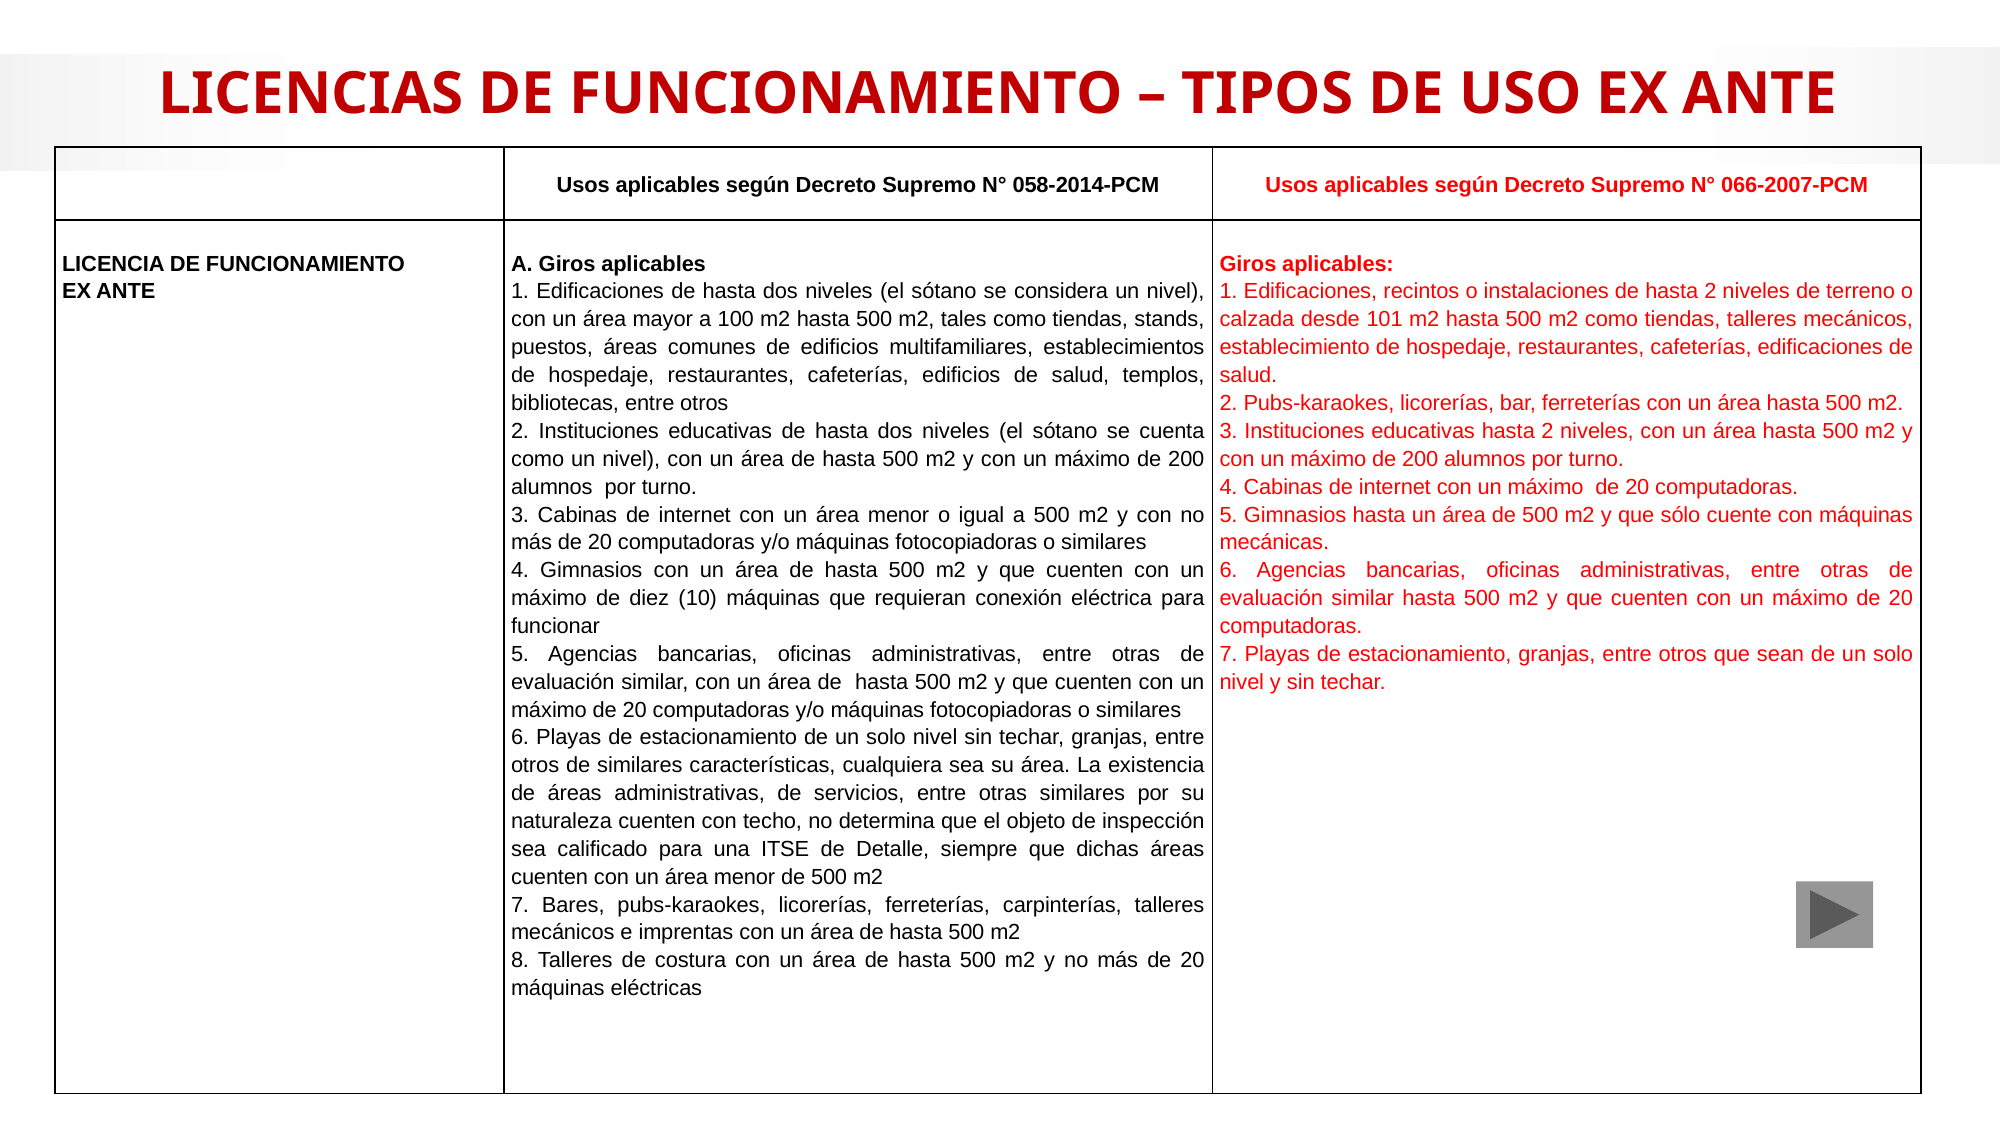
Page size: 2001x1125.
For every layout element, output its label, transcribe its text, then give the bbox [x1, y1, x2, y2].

table_header [56, 148, 503, 219]
table_cell LICENCIA DE FUNCIONAMIENTO EX ANTE [56, 221, 503, 1093]
table_cell Giros aplicables: 1. Edificaciones, recintos o instalaciones de hasta 2 niveles de terreno o calzada desde 101 m2 hasta 500 m2 como tiendas, talleres mecánicos, establecimiento de hospedaje, restaurantes, cafeterías, edificaciones de salud. 2. Pubs-karaokes, licorerías, bar, ferreterías con un área hasta 500 m2. 3. Instituciones educativas hasta 2 niveles, con un área hasta 500 m2 y con un máximo de 200 alumnos por turno. 4. Cabinas de internet con un máximo de 20 computadoras. 5. Gimnasios hasta un área de 500 m2 y que sólo cuente con máquinas mecánicas. 6. Agencias bancarias, oficinas administrativas, entre otras de evaluación similar hasta 500 m2 y que cuenten con un máximo de 20 computadoras. 7. Playas de estacionamiento, granjas, entre otros que sean de un solo nivel y sin techar. [1213, 221, 1920, 1093]
text_box [0, 133, 388, 172]
table_header Usos aplicables según Decreto Supremo N° 066-2007-PCM [1213, 148, 1920, 219]
text_box [1796, 881, 1874, 948]
text_box LICENCIAS DE FUNCIONAMIENTO – TIPOS DE USO EX ANTE [0, 47, 2000, 133]
table_cell A. Giros aplicables 1. Edificaciones de hasta dos niveles (el sótano se considera un nivel), con un área mayor a 100 m2 hasta 500 m2, tales como tiendas, stands, puestos, áreas comunes de edificios multifamiliares, establecimientos de hospedaje, restaurantes, cafeterías, edificios de salud, templos, bibliotecas, entre otros 2. Instituciones educativas de hasta dos niveles (el sótano se cuenta como un nivel), con un área de hasta 500 m2 y con un máximo de 200 alumnos por turno. 3. Cabinas de internet con un área menor o igual a 500 m2 y con no más de 20 computadoras y/o máquinas fotocopiadoras o similares 4. Gimnasios con un área de hasta 500 m2 y que cuenten con un máximo de diez (10) máquinas que requieran conexión eléctrica para funcionar 5. Agencias bancarias, oficinas administrativas, entre otras de evaluación similar, con un área de hasta 500 m2 y que cuenten con un máximo de 20 computadoras y/o máquinas fotocopiadoras o similares 6. Playas de estacionamiento de un solo nivel sin techar, granjas, entre otros de similares características, cualquiera sea su área. La existencia de áreas administrativas, de servicios, entre otras similares por su naturaleza cuenten con techo, no determina que el objeto de inspección sea calificado para una ITSE de Detalle, siempre que dichas áreas cuenten con un área menor de 500 m2 7. Bares, pubs-karaokes, licorerías, ferreterías, carpinterías, talleres mecánicos e imprentas con un área de hasta 500 m2 8. Talleres de costura con un área de hasta 500 m2 y no más de 20 máquinas eléctricas [505, 221, 1212, 1093]
text_box [1608, 133, 2000, 165]
table_header Usos aplicables según Decreto Supremo N° 058-2014-PCM [505, 148, 1212, 219]
